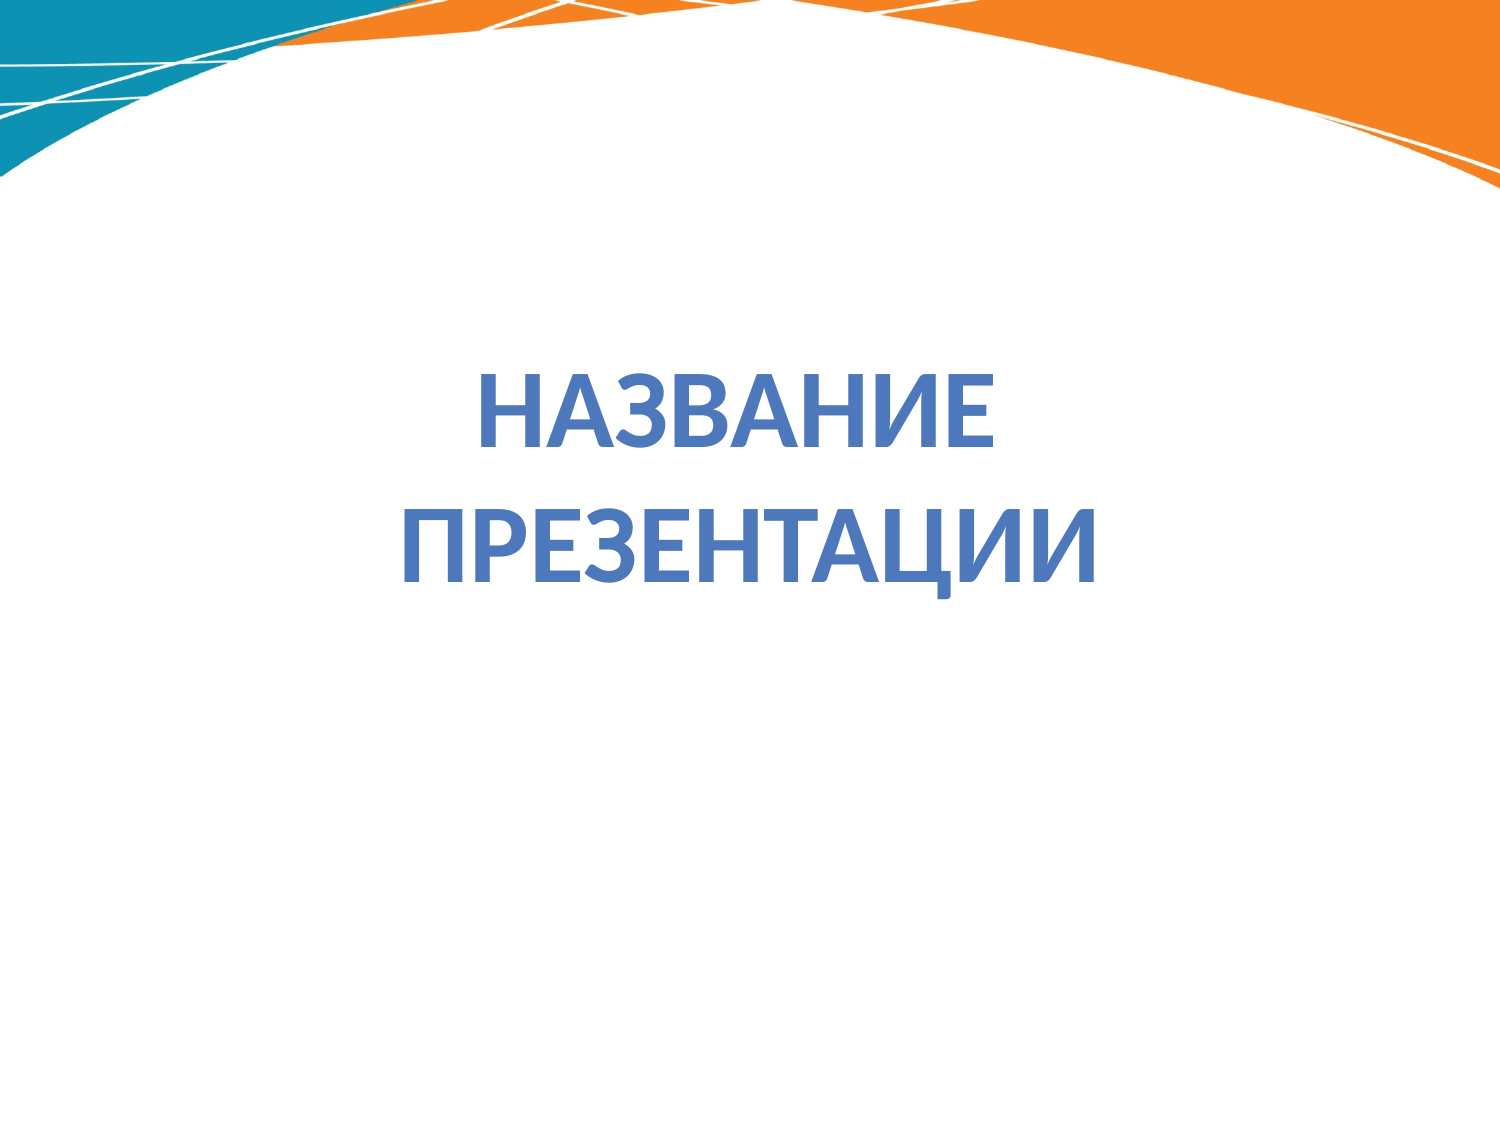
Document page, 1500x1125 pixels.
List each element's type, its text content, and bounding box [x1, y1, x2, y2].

picture [0, 0, 1500, 1123]
title Название презентации [112, 349, 1388, 591]
